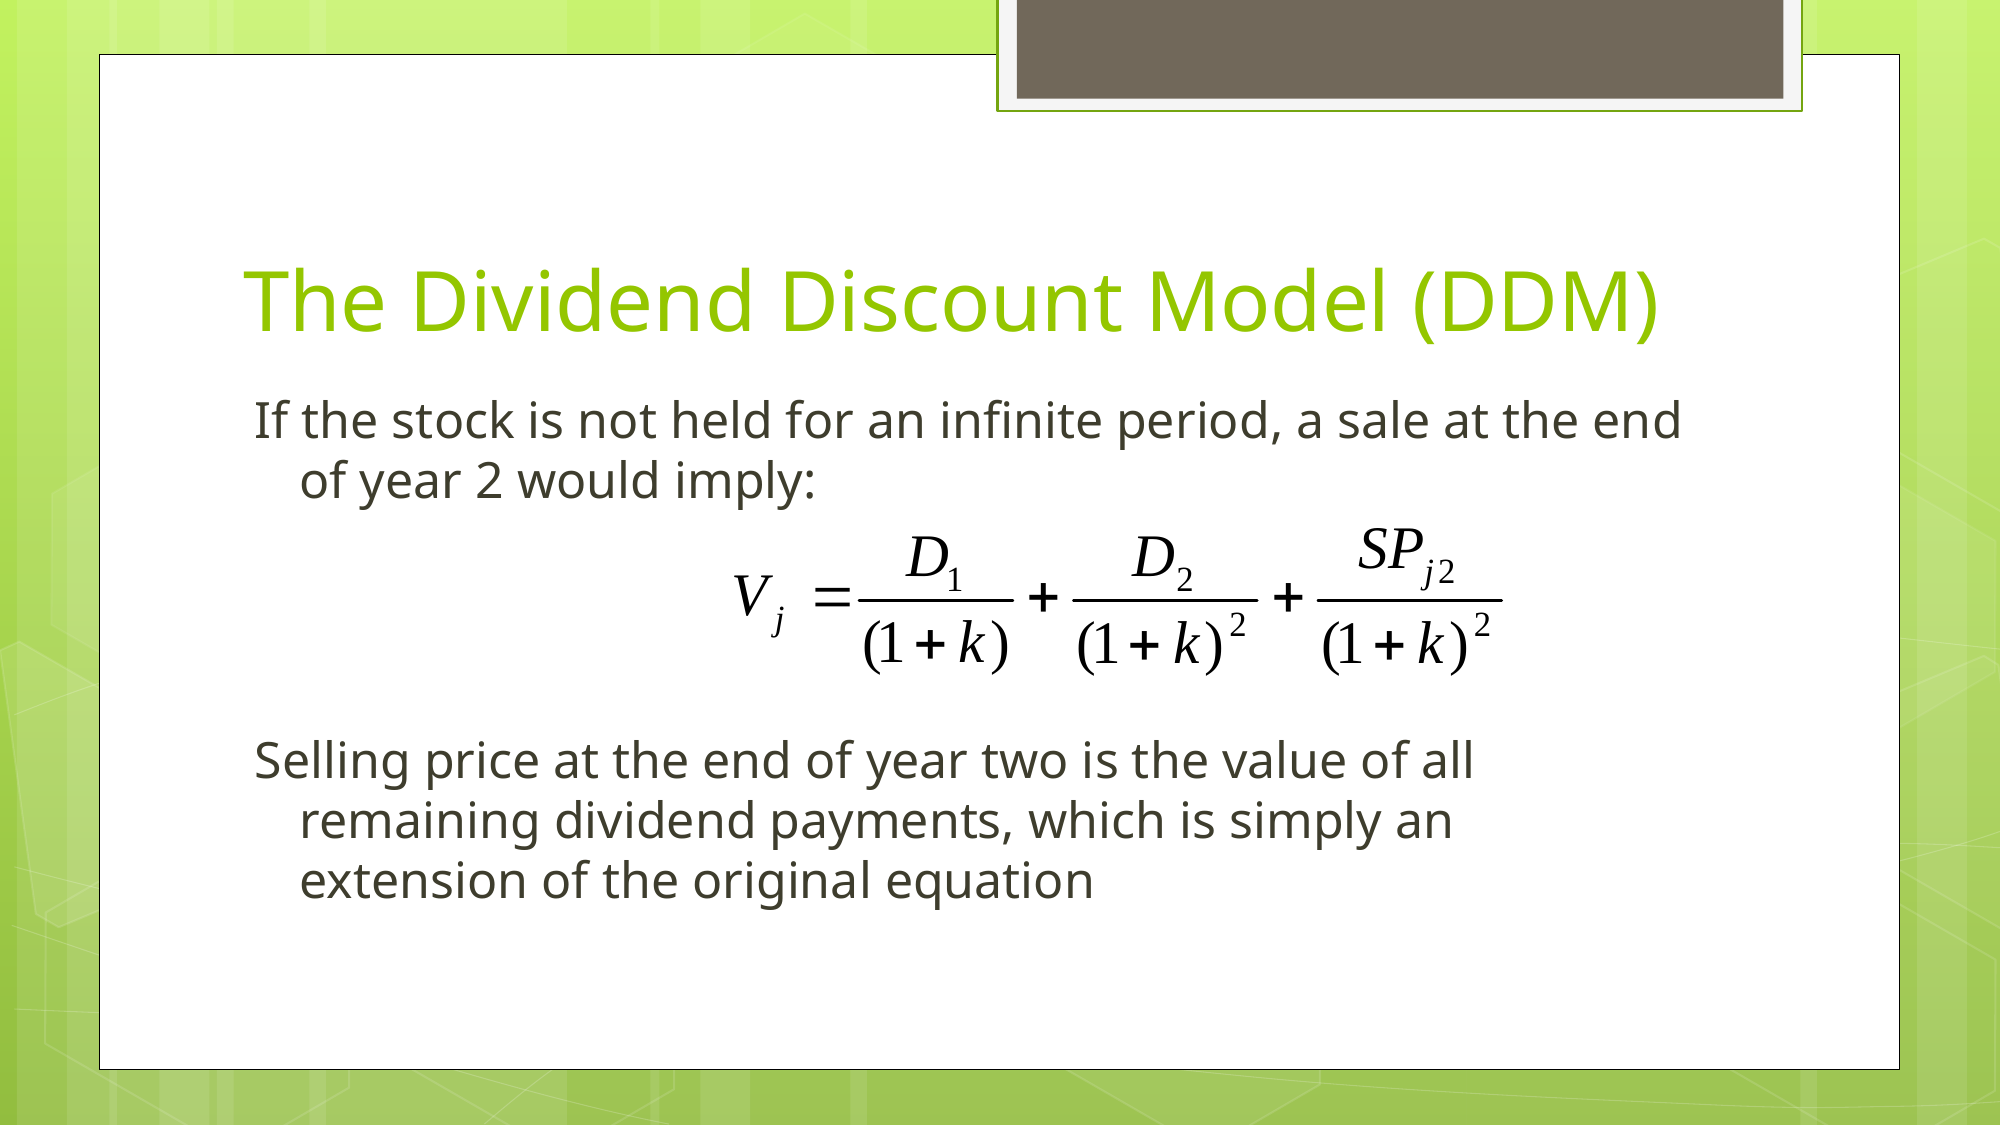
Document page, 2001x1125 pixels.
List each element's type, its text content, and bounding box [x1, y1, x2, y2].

list If the stock is not held for an infinite period, a sale at the end of year 2 would imply: Selling price at the end of year two is the value of all remaining dividend payments, which is simply an extension of the original equation [228, 381, 1711, 957]
title The Dividend Discount Model (DDM) [228, 168, 1765, 357]
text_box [727, 509, 1513, 688]
